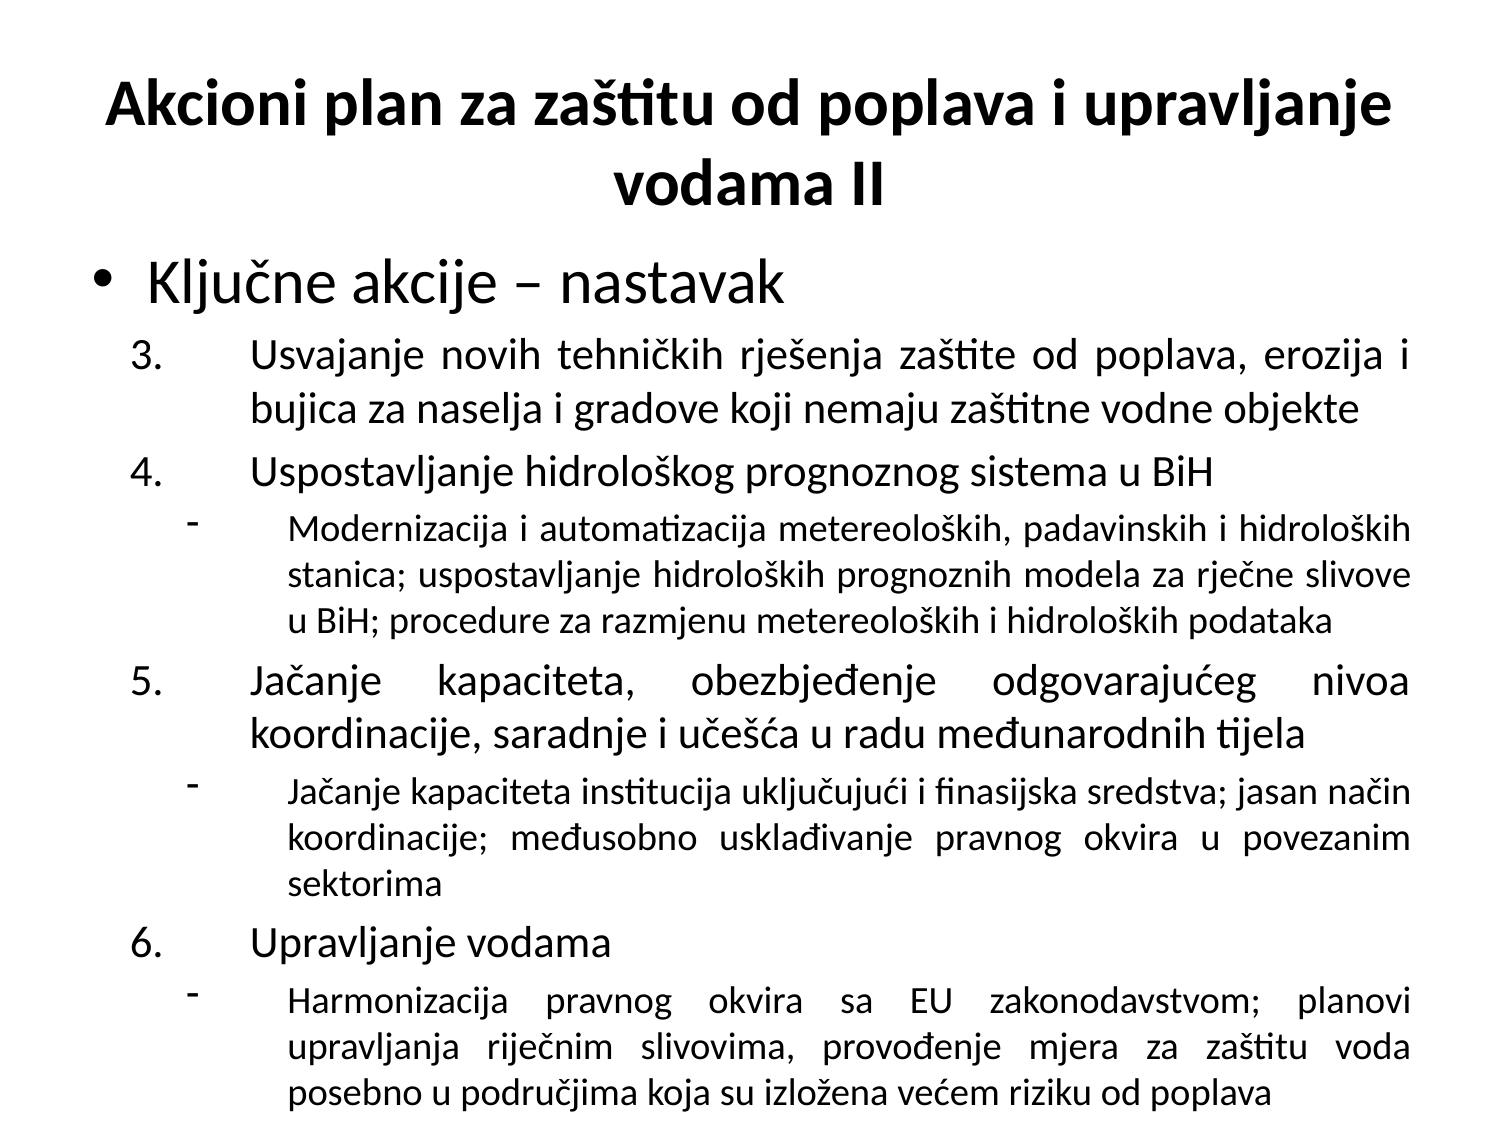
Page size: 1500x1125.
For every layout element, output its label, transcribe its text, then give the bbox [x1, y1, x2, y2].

title Akcioni plan za zaštitu od poplava i upravljanje vodama II [75, 45, 1425, 233]
list Ključne akcije – nastavak Usvajanje novih tehničkih rješenja zaštite od poplava, erozija i bujica za naselja i gradove koji nemaju zaštitne vodne objekte Uspostavljanje hidrološkog prognoznog sistema u BiH Modernizacija i automatizacija metereoloških, padavinskih i hidroloških stanica; uspostavljanje hidroloških prognoznih modela za rječne slivove u BiH; procedure za razmjenu metereoloških i hidroloških podataka Jačanje kapaciteta, obezbjeđenje odgovarajućeg nivoa koordinacije, saradnje i učešća u radu međunarodnih tijela Jačanje kapaciteta institucija uključujući i finasijska sredstva; jasan način koordinacije; međusobno usklađivanje pravnog okvira u povezanim sektorima Upravljanje vodama Harmonizacija pravnog okvira sa EU zakonodavstvom; planovi upravljanja riječnim slivovima, provođenje mjera za zaštitu voda posebno u područjima koja su izložena većem riziku od poplava [76, 231, 1427, 1125]
